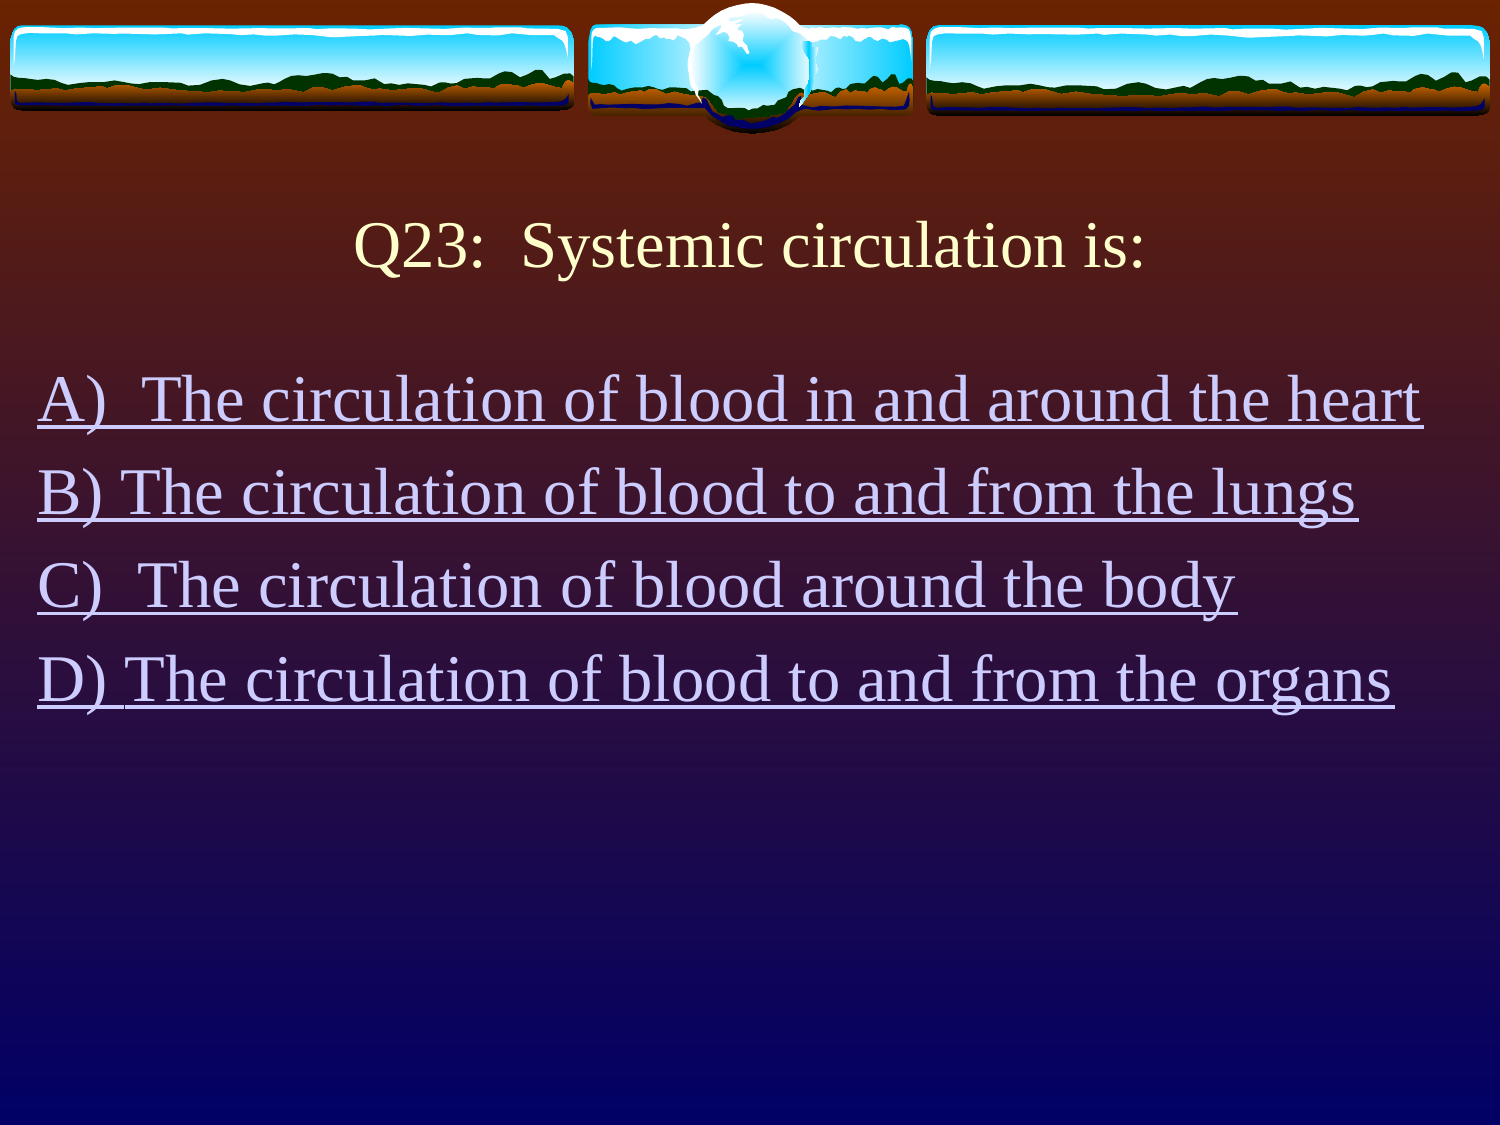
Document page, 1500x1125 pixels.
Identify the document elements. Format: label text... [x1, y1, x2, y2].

title Q23: Systemic circulation is: [21, 145, 1480, 336]
list A) The circulation of blood in and around the heart B) The circulation of blood to and from the lungs C) The circulation of blood around the body D) The circulation of blood to and from the organs [21, 346, 1482, 1026]
